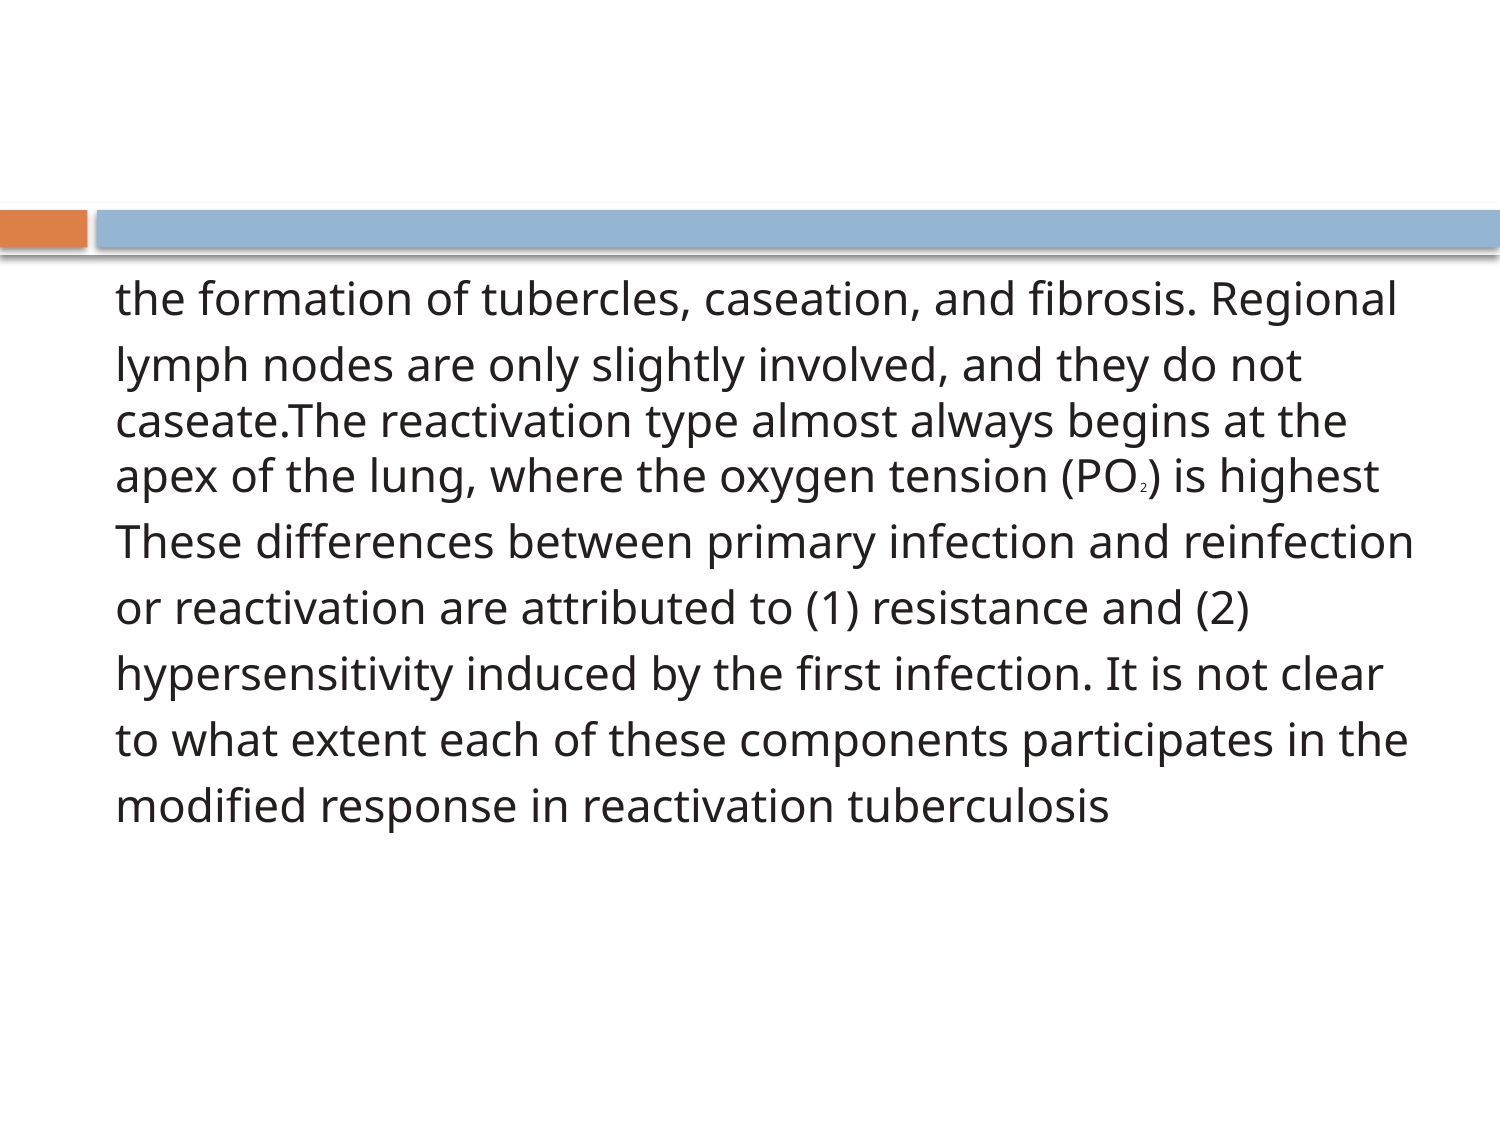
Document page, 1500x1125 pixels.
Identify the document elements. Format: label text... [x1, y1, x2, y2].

list the formation of tubercles, caseation, and fibrosis. Regional lymph nodes are only slightly involved, and they do not caseate.The reactivation type almost always begins at the apex of the lung, where the oxygen tension (PO2) is highest These differences between primary infection and reinfection or reactivation are attributed to (1) resistance and (2) hypersensitivity induced by the first infection. It is not clear to what extent each of these components participates in the modified response in reactivation tuberculosis [100, 262, 1438, 1000]
